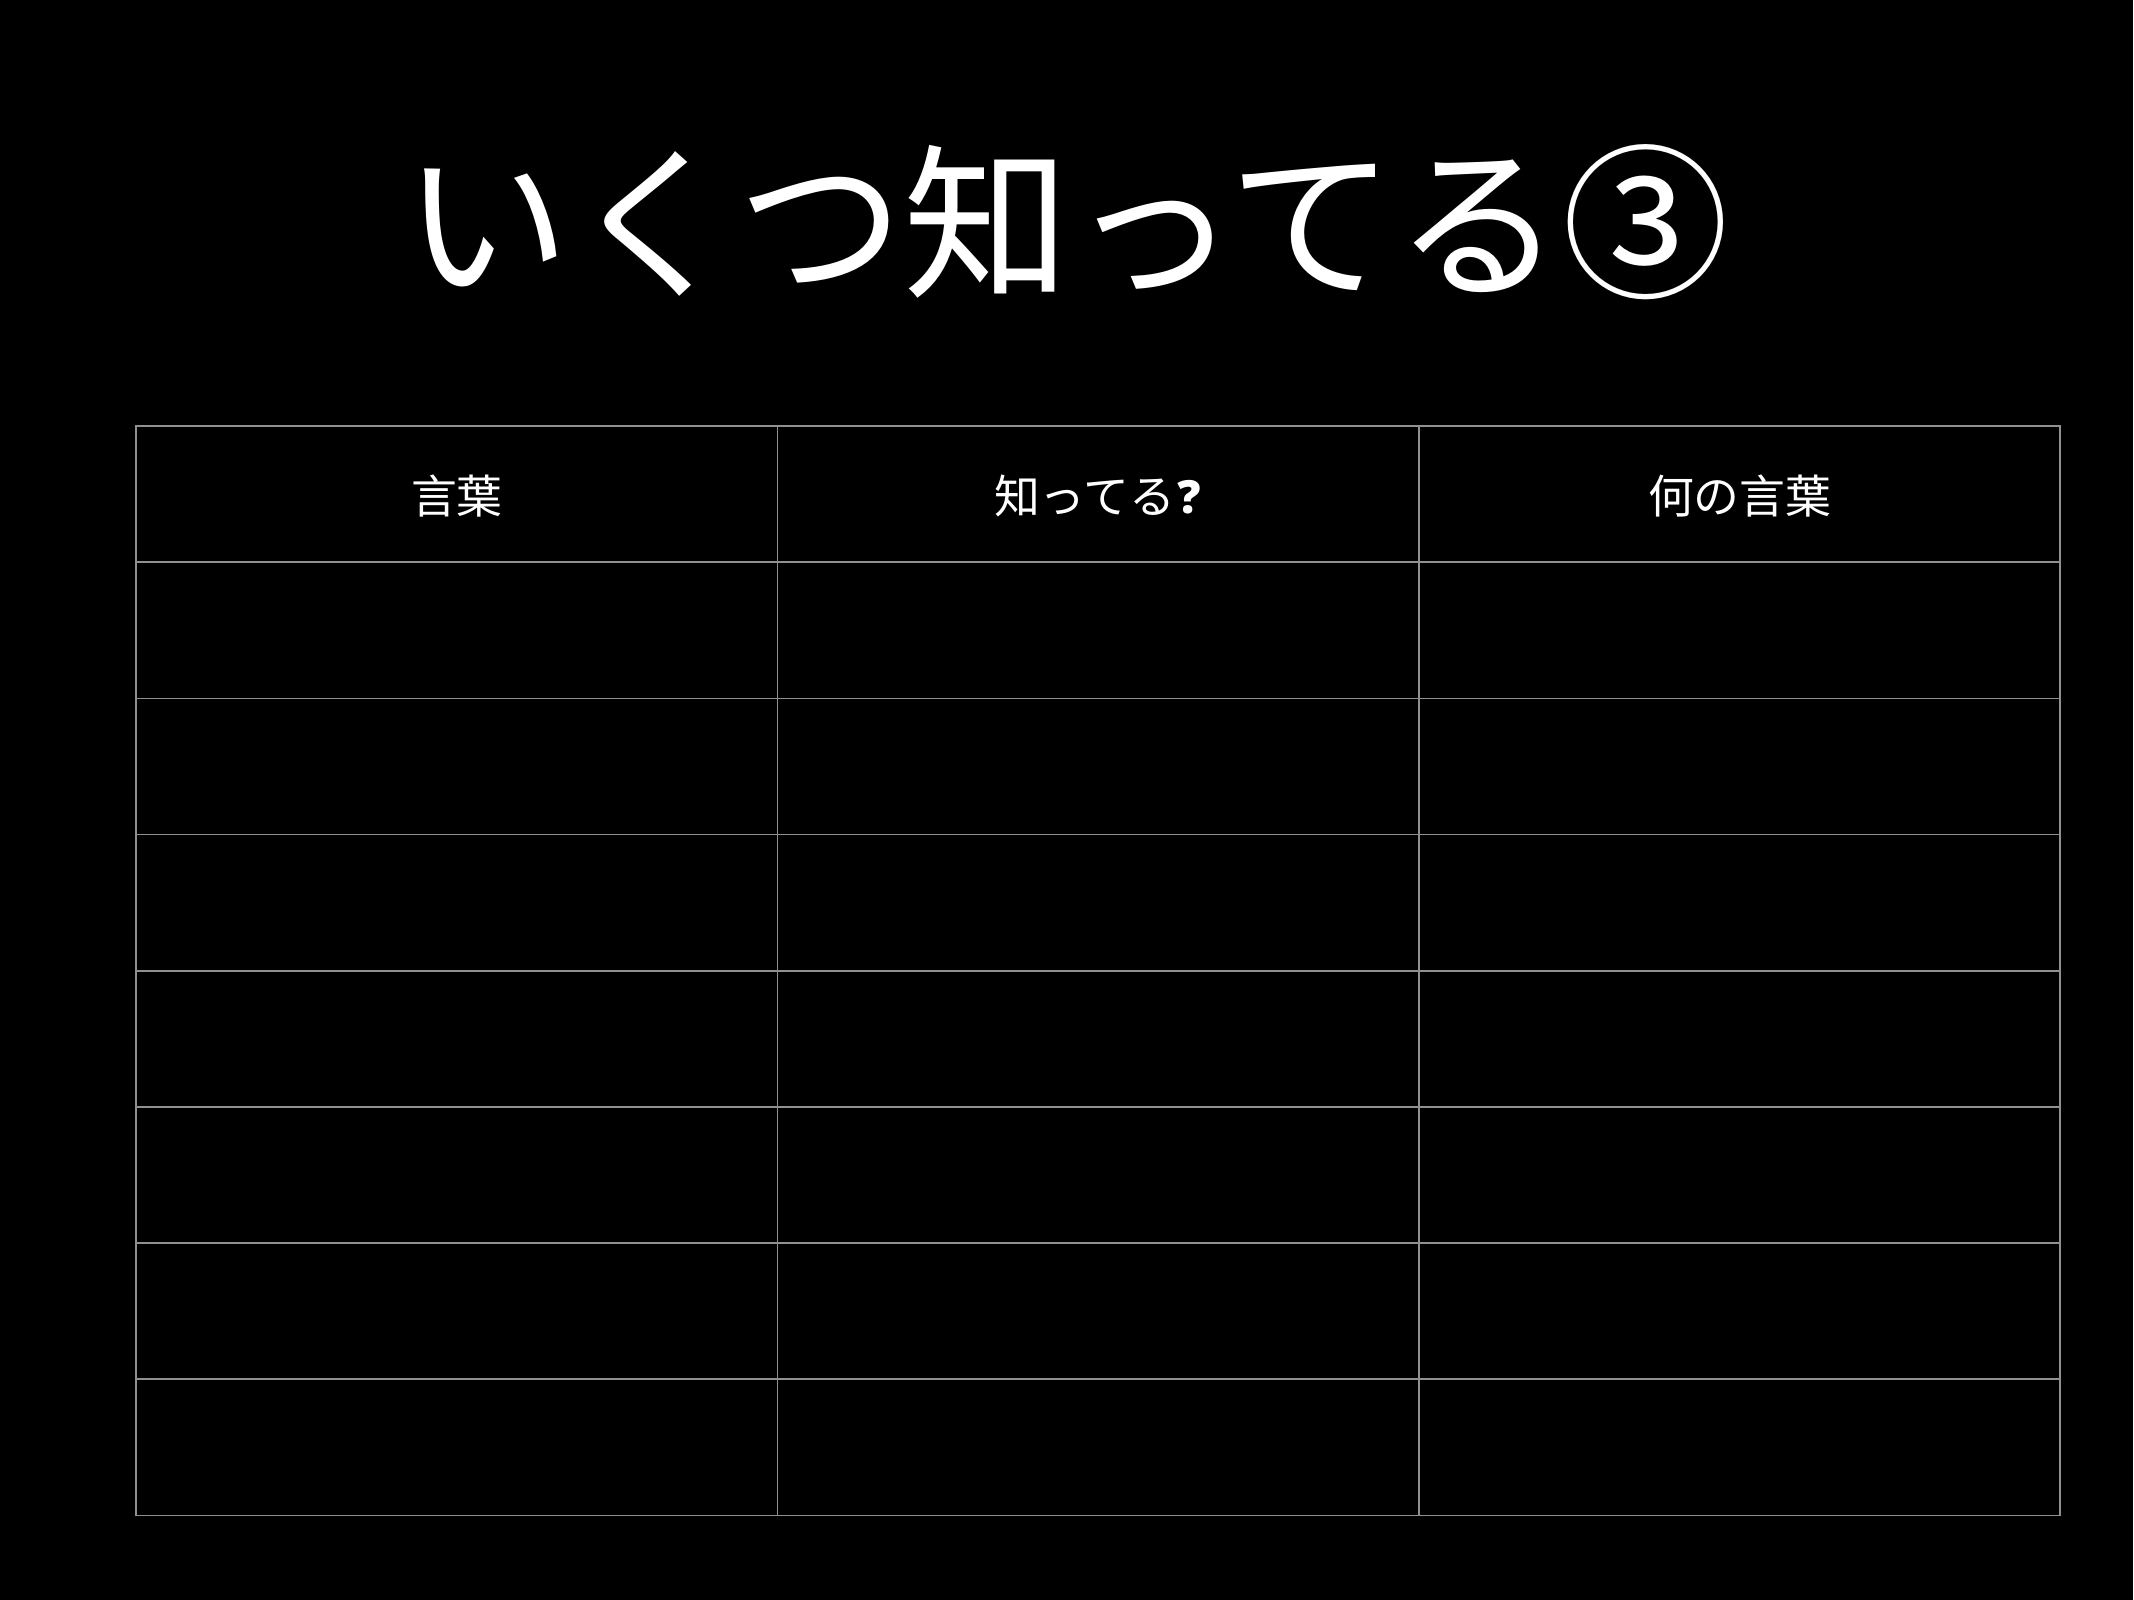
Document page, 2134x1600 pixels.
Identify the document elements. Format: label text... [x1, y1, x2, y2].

table_cell [1420, 1244, 2059, 1378]
table_cell [137, 563, 777, 698]
table_cell [137, 1244, 777, 1378]
table_cell [778, 699, 1418, 834]
table_cell [1420, 699, 2059, 834]
table_cell [778, 835, 1418, 970]
table_cell [137, 699, 777, 834]
table_cell [137, 1380, 777, 1515]
table_header 言葉 [137, 427, 777, 561]
table_cell [778, 1244, 1418, 1378]
table_cell [1420, 1108, 2059, 1242]
table_cell [778, 972, 1418, 1106]
table_cell [1420, 1380, 2059, 1515]
table_cell [1420, 835, 2059, 970]
table_header 知ってる❓ [778, 427, 1418, 561]
table_cell [137, 972, 777, 1106]
title いくつ知ってる③ [155, 41, 1978, 397]
table_cell [778, 1380, 1418, 1515]
table_cell [137, 1108, 777, 1242]
table_cell [137, 835, 777, 970]
table_cell [1420, 563, 2059, 698]
table_cell [1420, 972, 2059, 1106]
table_cell [778, 563, 1418, 698]
table_header 何の言葉 [1420, 427, 2059, 561]
table_cell [778, 1108, 1418, 1242]
